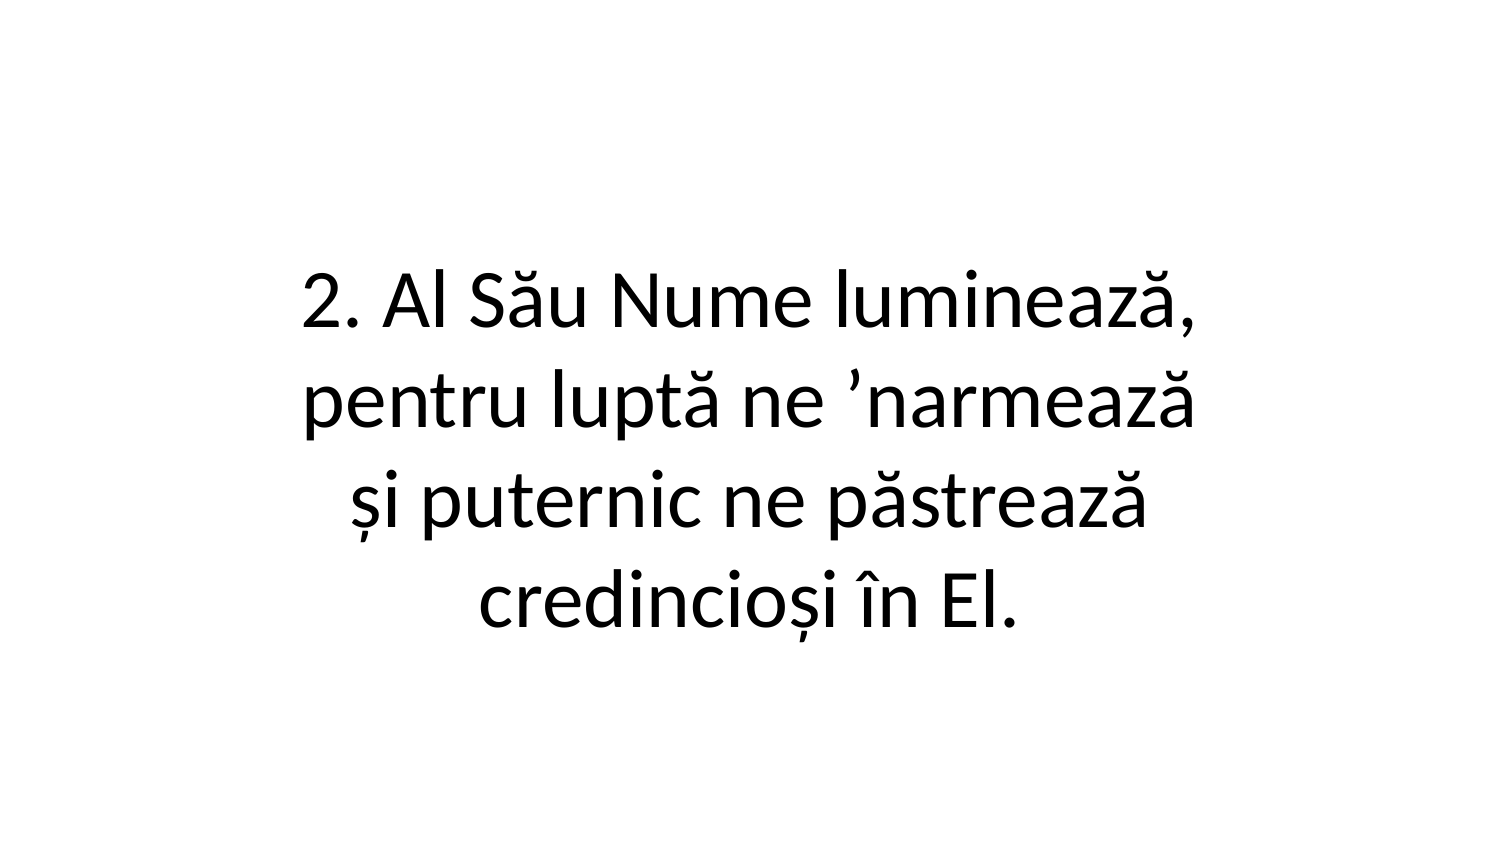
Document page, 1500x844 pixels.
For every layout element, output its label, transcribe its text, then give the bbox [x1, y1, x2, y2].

text_box 2. Al Său Nume luminează, pentru luptă ne ʼnarmează și puternic ne păstrează credincioși în El. [285, 192, 1215, 652]
